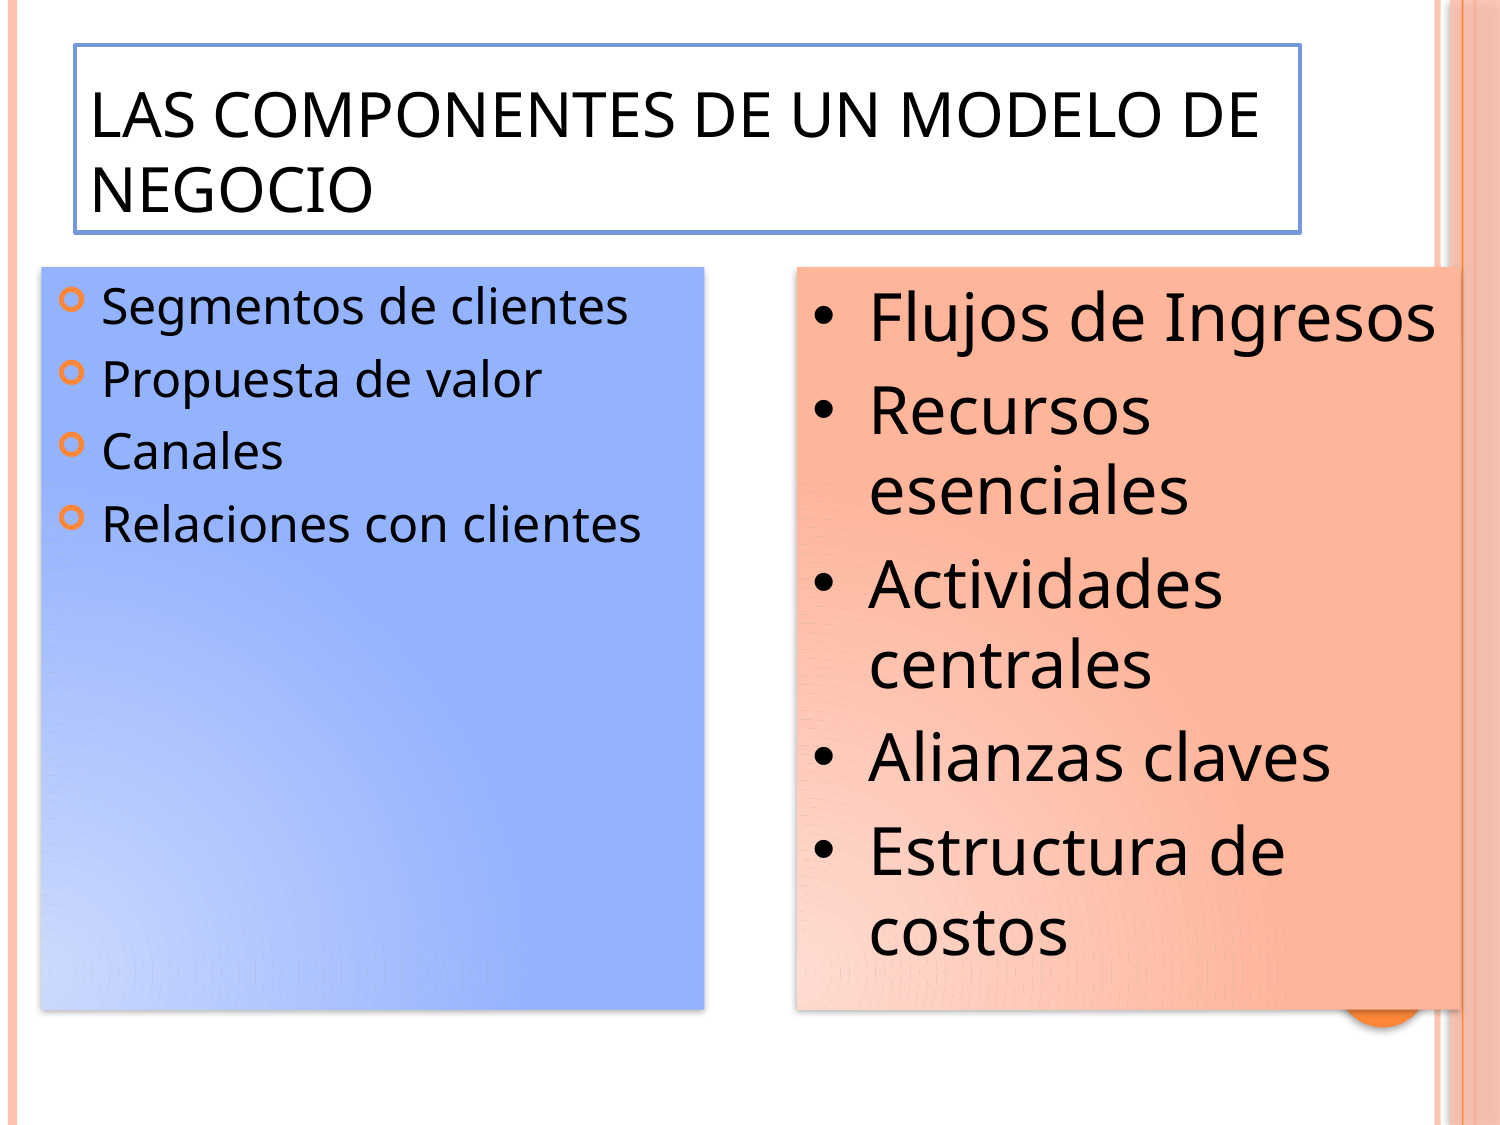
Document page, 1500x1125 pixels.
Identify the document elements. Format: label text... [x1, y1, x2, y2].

list Segmentos de clientes Propuesta de valor Canales Relaciones con clientes [40, 266, 705, 1011]
title Las componentes de un modelo de negocio [73, 43, 1302, 235]
text_box Flujos de Ingresos Recursos esenciales Actividades centrales Alianzas claves Estructura de costos [796, 266, 1461, 1011]
